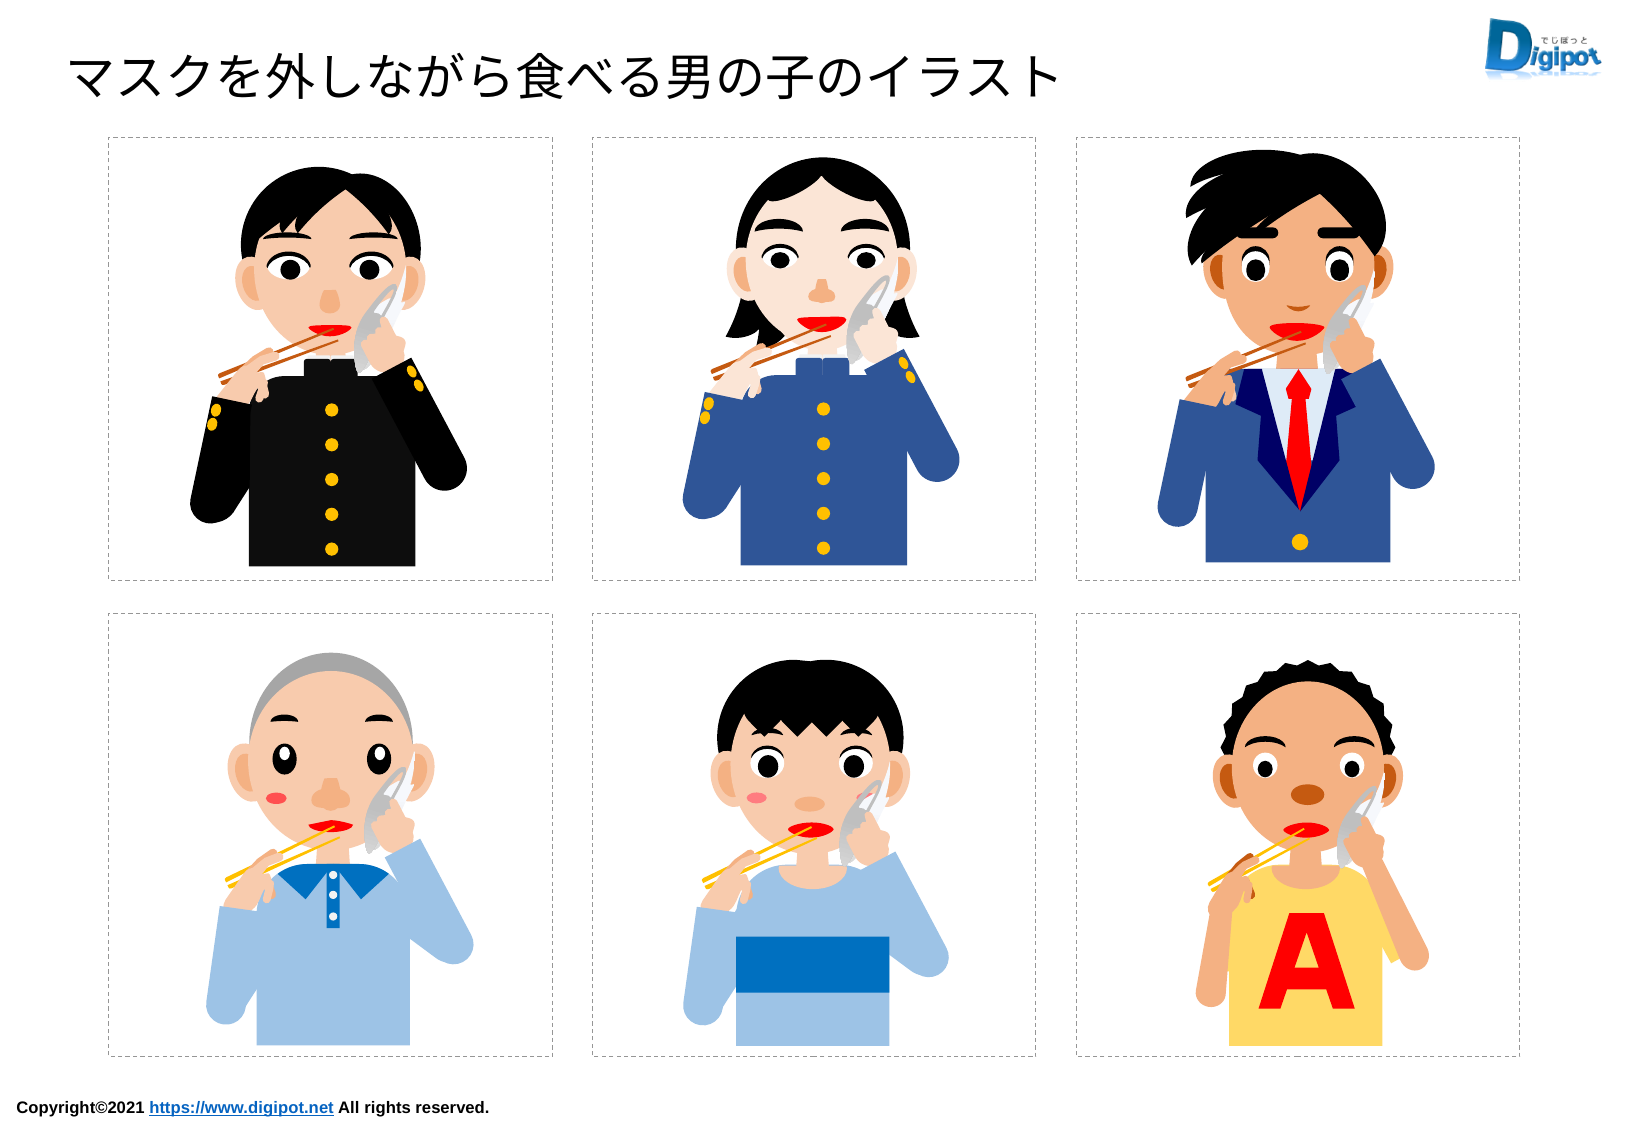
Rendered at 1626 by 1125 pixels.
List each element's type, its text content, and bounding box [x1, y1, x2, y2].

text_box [691, 157, 939, 566]
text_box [1173, 660, 1445, 1046]
text_box マスクを外しながら食べる男の子のイラスト [50, 38, 1080, 113]
picture [1485, 18, 1602, 82]
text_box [1166, 128, 1414, 563]
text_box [198, 166, 446, 567]
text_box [211, 652, 475, 1046]
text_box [688, 659, 950, 1046]
